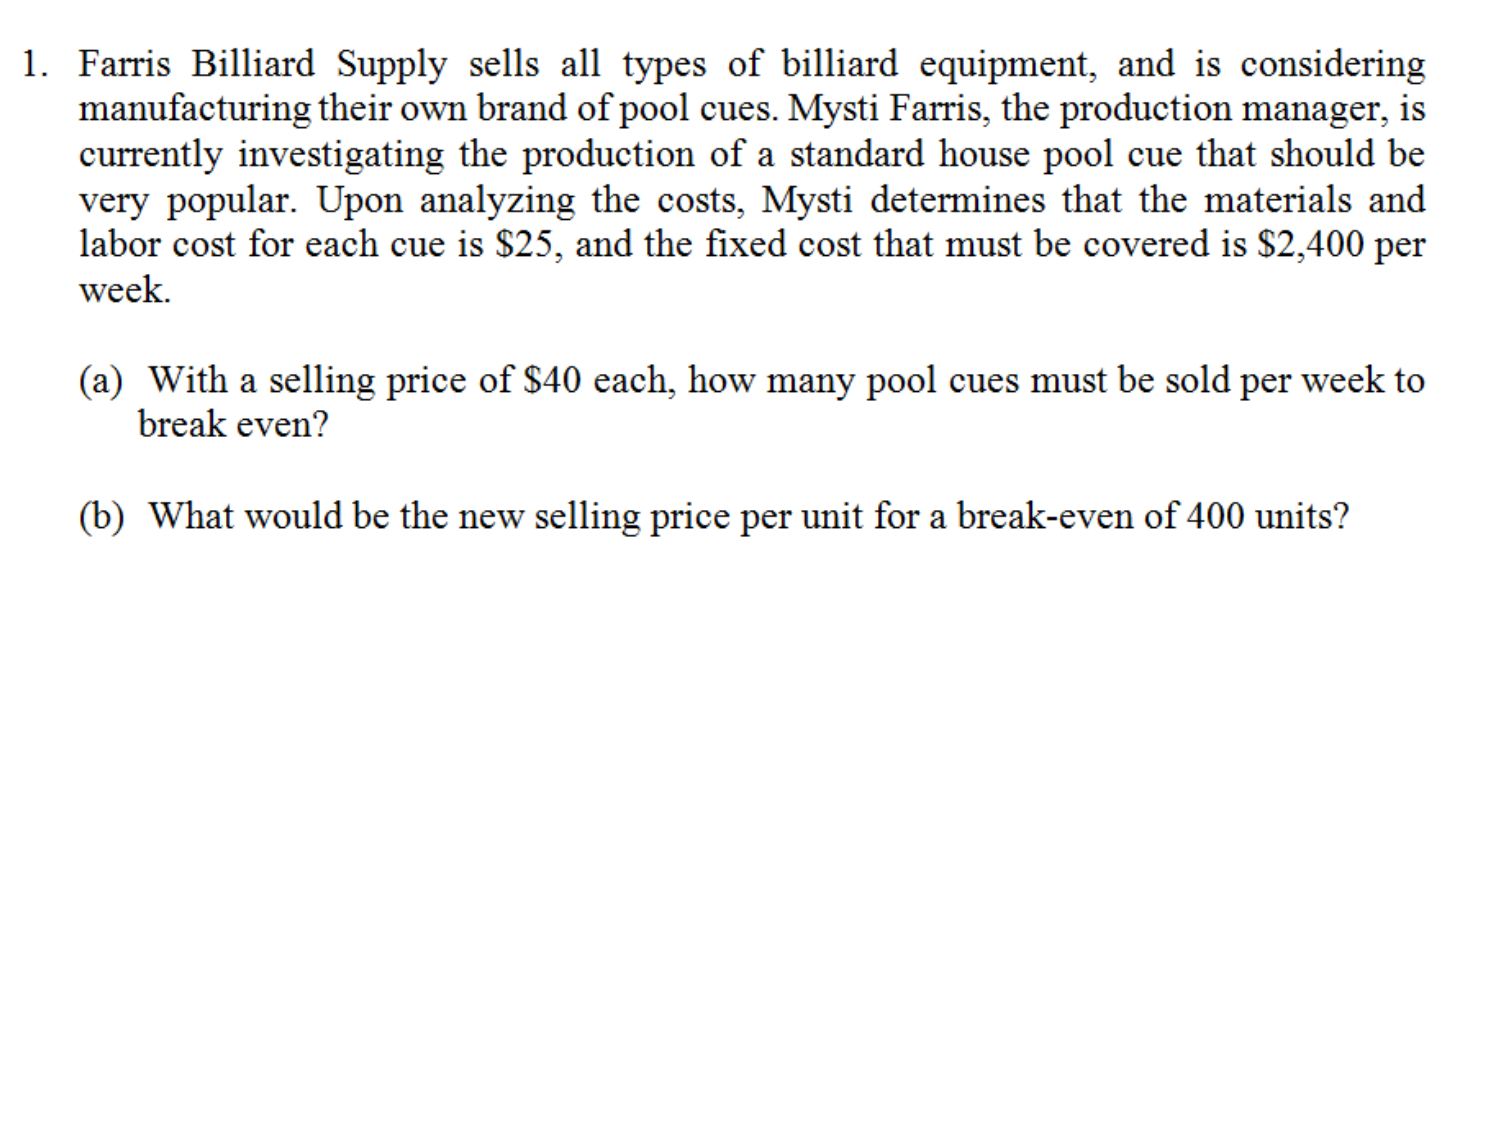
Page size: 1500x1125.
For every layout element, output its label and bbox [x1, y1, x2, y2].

picture [12, 37, 1439, 551]
